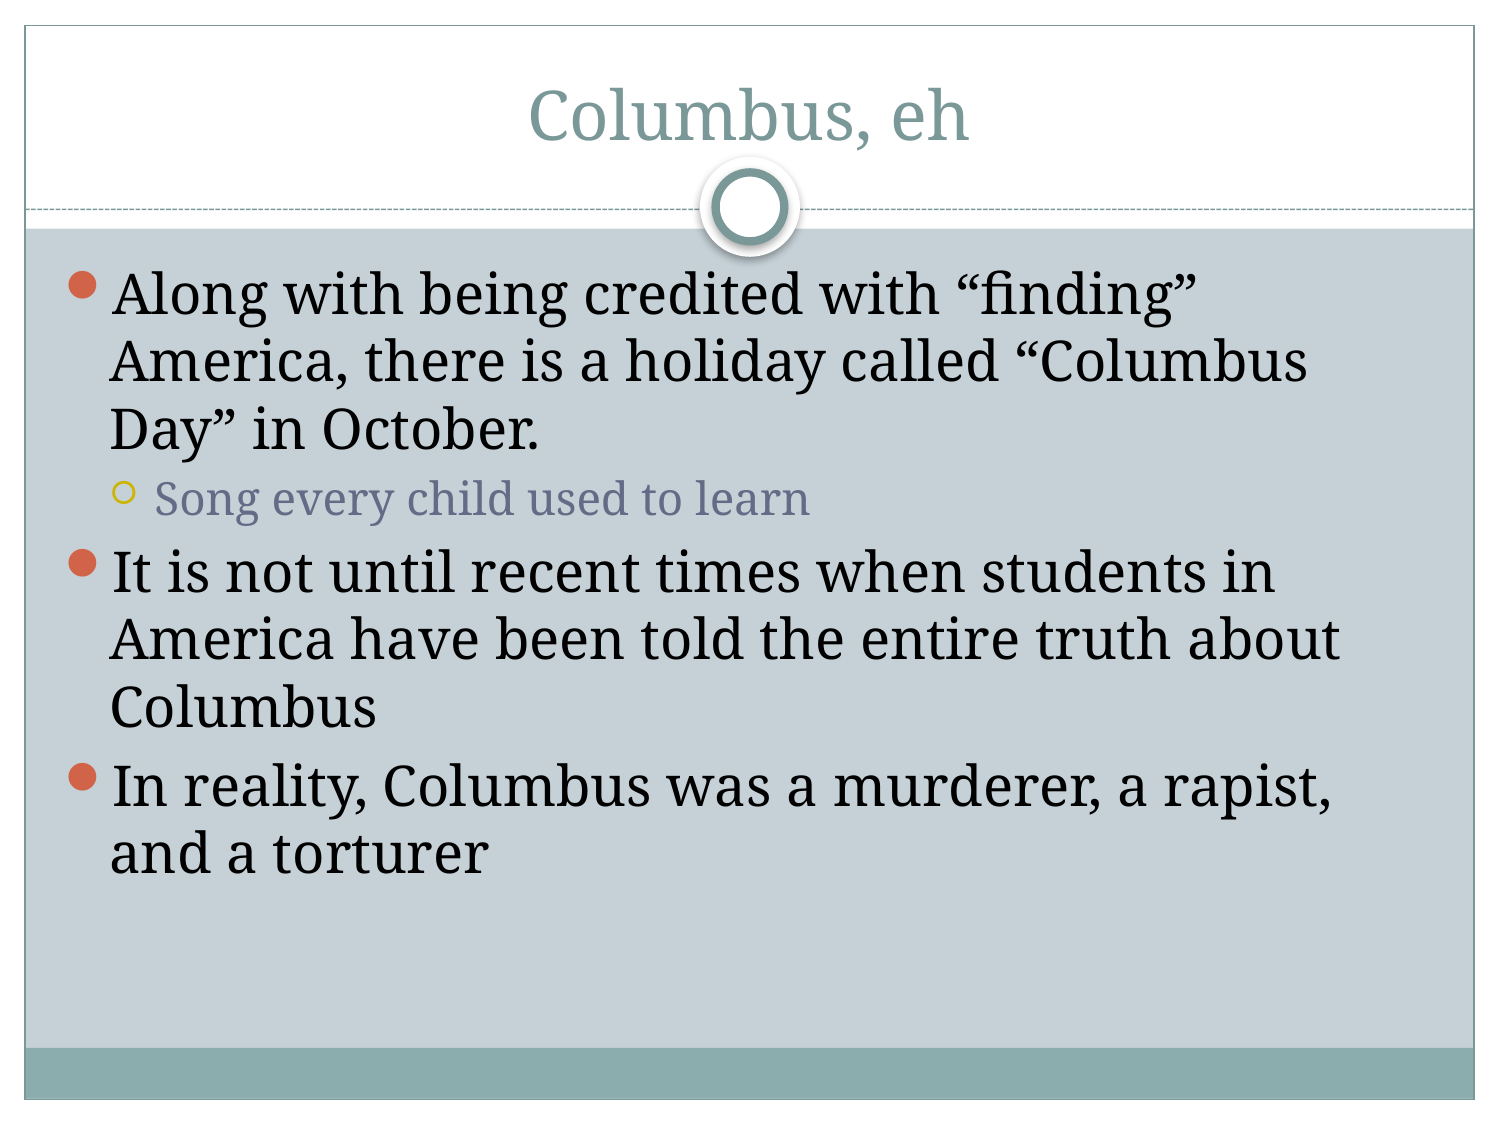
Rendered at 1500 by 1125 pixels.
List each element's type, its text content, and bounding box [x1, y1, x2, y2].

title Columbus, eh [49, 37, 1450, 162]
list Along with being credited with “finding” America, there is a holiday called “Columbus Day” in October. Song every child used to learn It is not until recent times when students in America have been told the entire truth about Columbus In reality, Columbus was a murderer, a rapist, and a torturer [49, 250, 1445, 1001]
